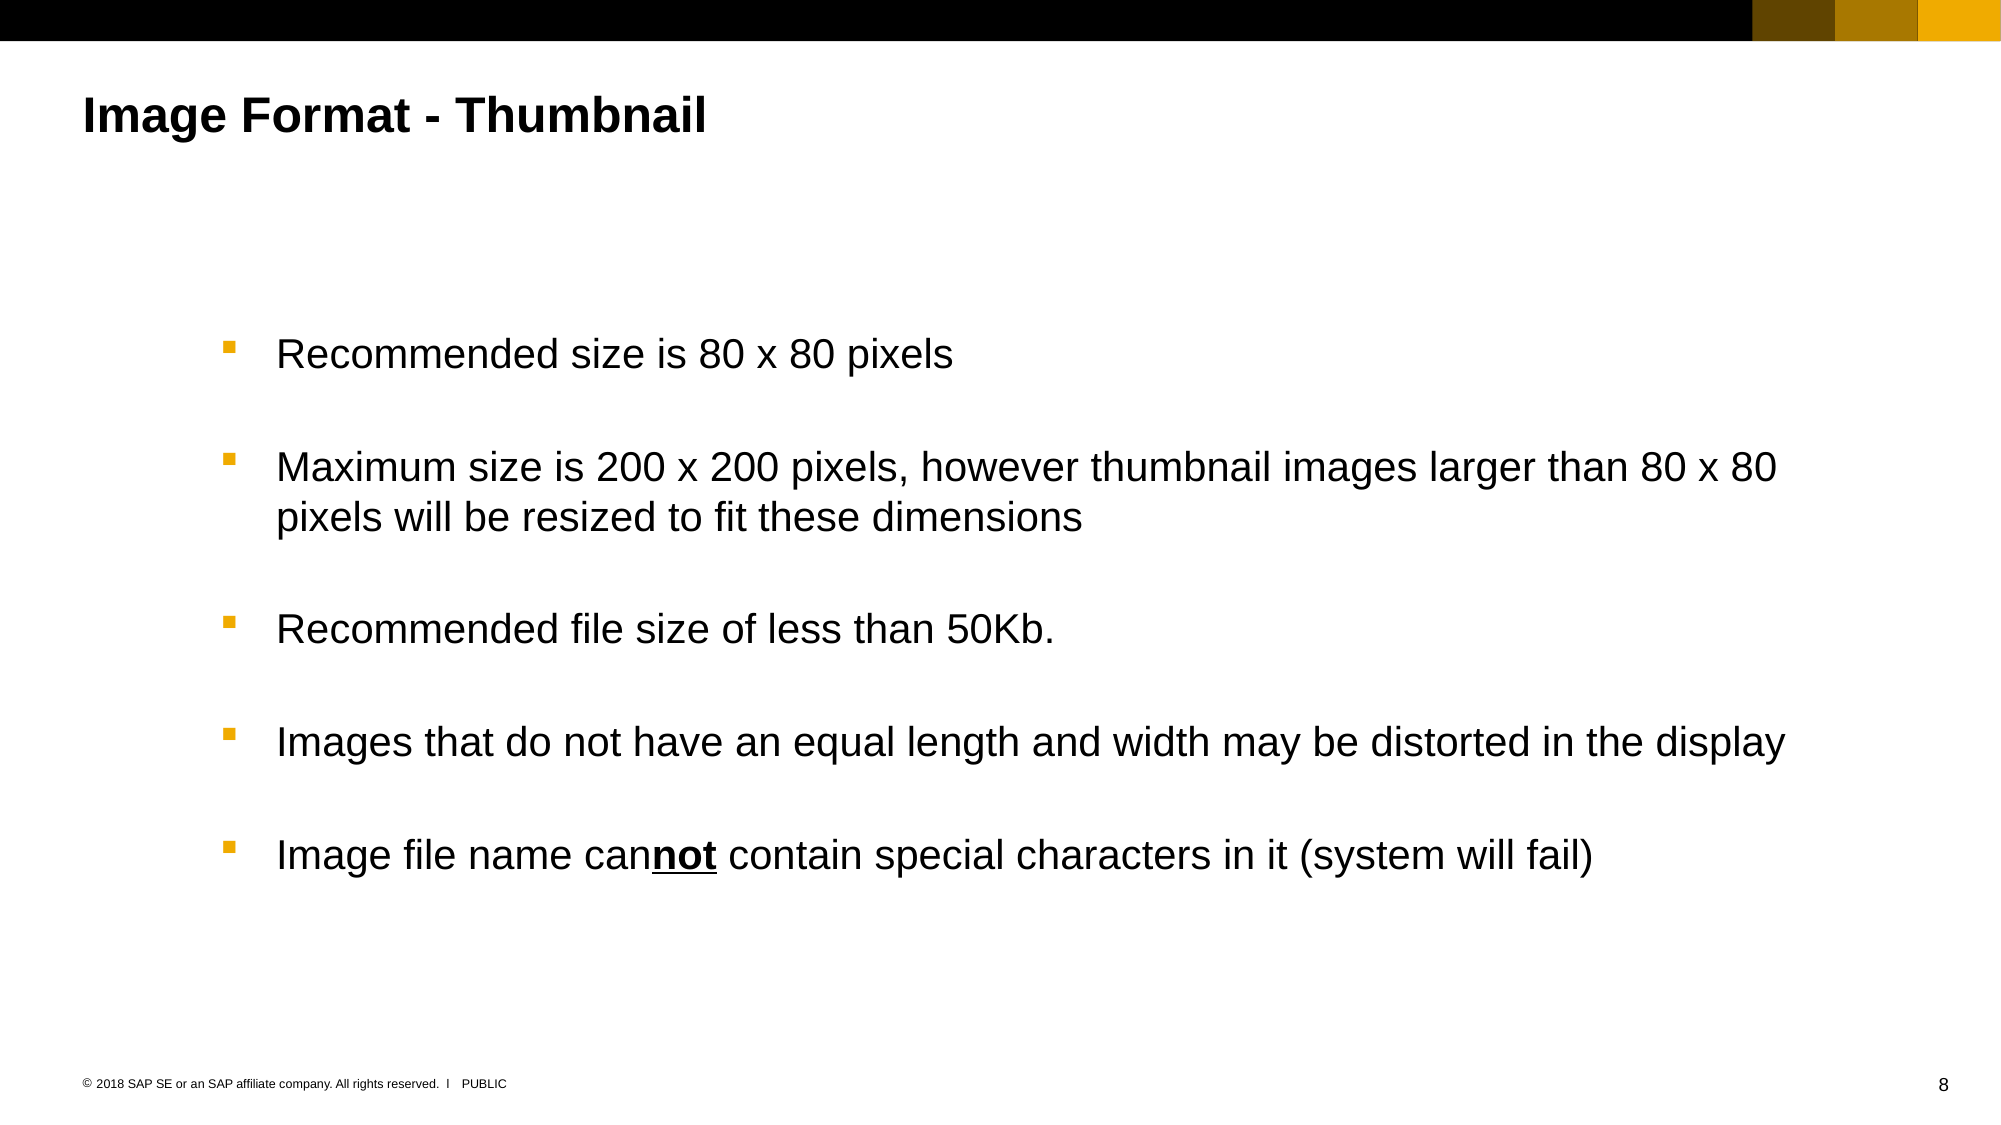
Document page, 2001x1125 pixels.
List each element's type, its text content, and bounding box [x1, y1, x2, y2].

title Image Format - Thumbnail [82, 82, 1918, 144]
text_box Recommended size is 80 x 80 pixels Maximum size is 200 x 200 pixels, however thumbnail images larger than 80 x 80 pixels will be resized to fit these dimensions Recommended file size of less than 50Kb. Images that do not have an equal length and width may be distorted in the display Image file name cannot contain special characters in it (system will fail) [219, 327, 1796, 868]
